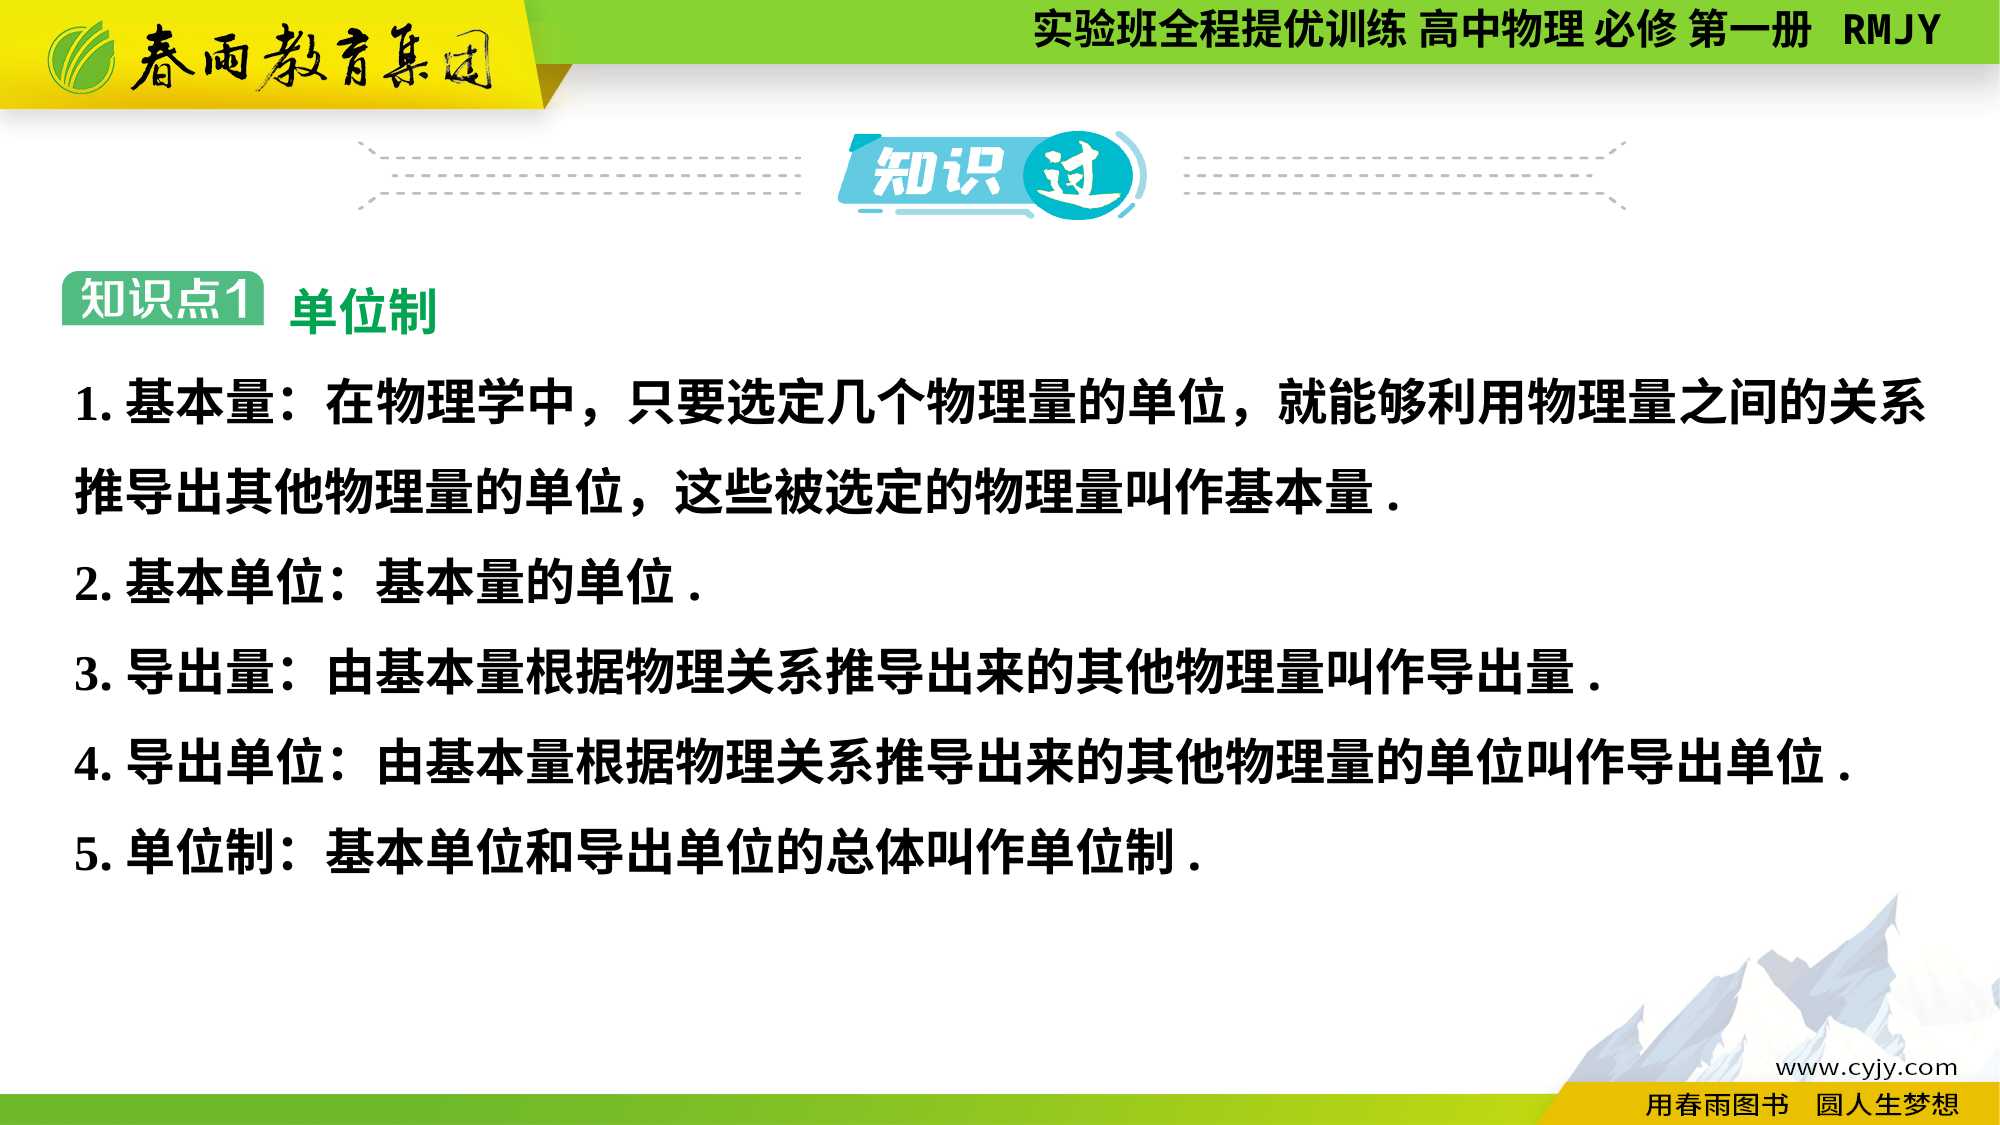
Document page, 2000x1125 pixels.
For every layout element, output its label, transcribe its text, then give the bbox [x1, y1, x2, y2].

picture [0, 0, 2000, 1125]
list 单位制 1.基本量：在物理学中，只要选定几个物理量的单位，就能够利用物理量之间的关系推导出其他物理量的单位，这些被选定的物理量叫作基本量. 2.基本单位：基本量的单位. 3.导出量：由基本量根据物理关系推导出来的其他物理量叫作导出量. 4.导出单位：由基本量根据物理关系推导出来的其他物理量的单位叫作导出单位. 5.单位制：基本单位和导出单位的总体叫作单位制. [59, 242, 1944, 883]
